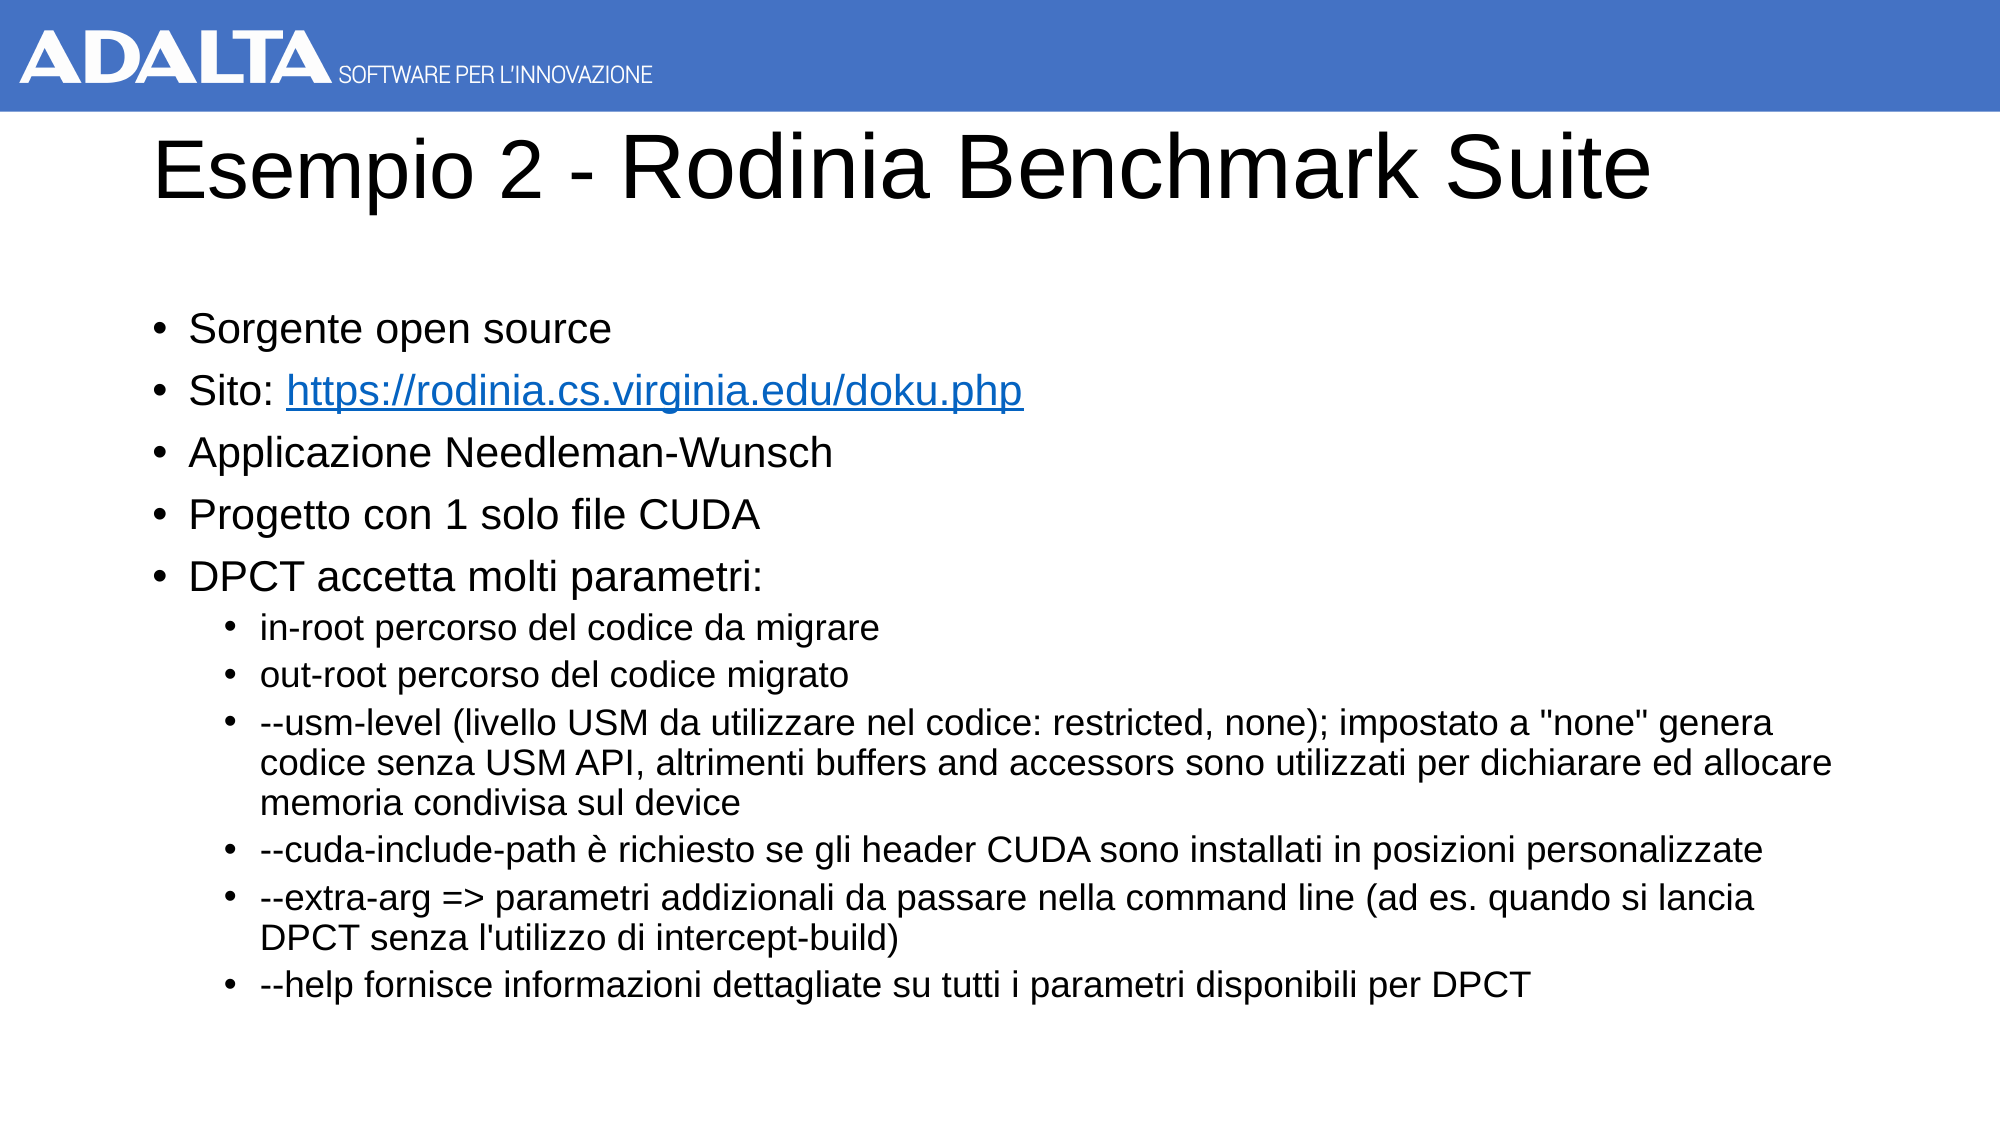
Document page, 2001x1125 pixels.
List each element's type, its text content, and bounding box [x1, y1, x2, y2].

list Sorgente open source Sito: https://rodinia.cs.virginia.edu/doku.php Applicazione Needleman-Wunsch Progetto con 1 solo file CUDA DPCT accetta molti parametri: in-root percorso del codice da migrare out-root percorso del codice migrato --usm-level (livello USM da utilizzare nel codice: restricted, none); impostato a "none" genera codice senza USM API, altrimenti buffers and accessors sono utilizzati per dichiarare ed allocare memoria condivisa sul device --cuda-include-path è richiesto se gli header CUDA sono installati in posizioni personalizzate --extra-arg => parametri addizionali da passare nella command line (ad es. quando si lancia DPCT senza l'utilizzo di intercept-build) --help fornisce informazioni dettagliate su tutti i parametri disponibili per DPCT [137, 299, 1863, 1014]
picture [13, 23, 658, 88]
title Esempio 2 - Rodinia Benchmark Suite [137, 111, 1922, 278]
